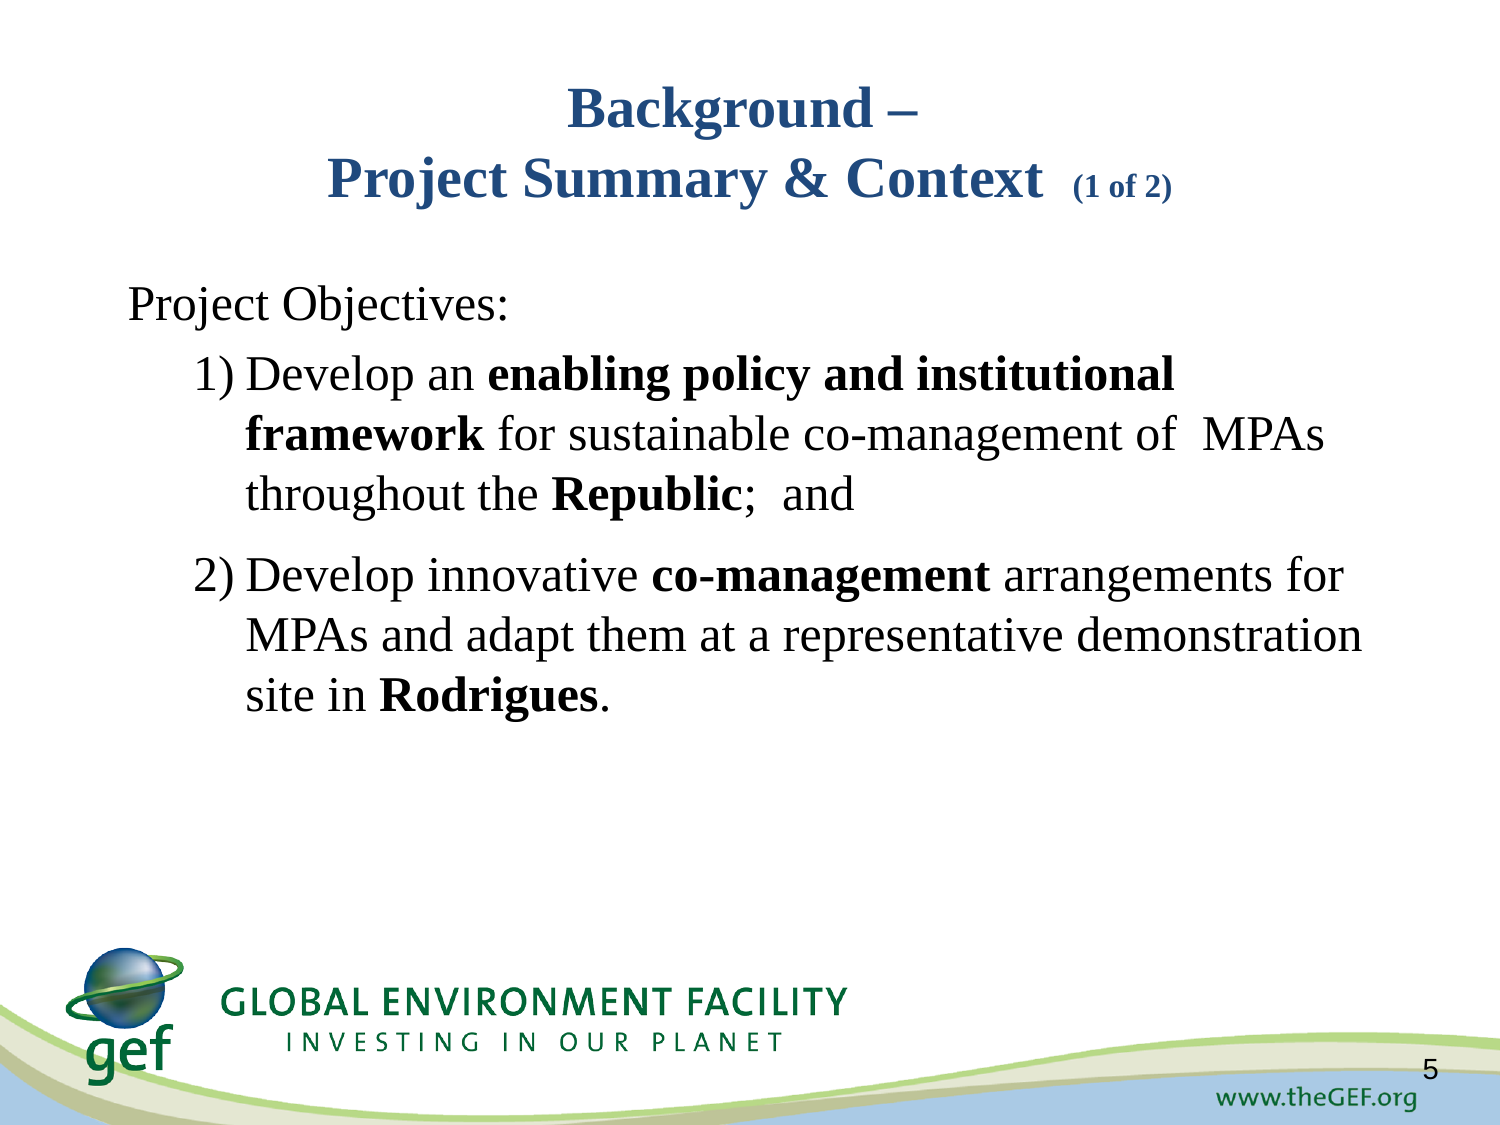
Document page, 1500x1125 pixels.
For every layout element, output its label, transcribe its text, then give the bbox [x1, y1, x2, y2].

slide_number 5 [1407, 1042, 1500, 1103]
picture [0, 920, 1500, 1125]
list Project Objectives: Develop an enabling policy and institutional framework for sustainable co-management of MPAs throughout the Republic; and Develop innovative co-management arrangements for MPAs and adapt them at a representative demonstration site in Rodrigues. [112, 262, 1426, 863]
title Background – Project Summary & Context (1 of 2) [74, 44, 1426, 233]
